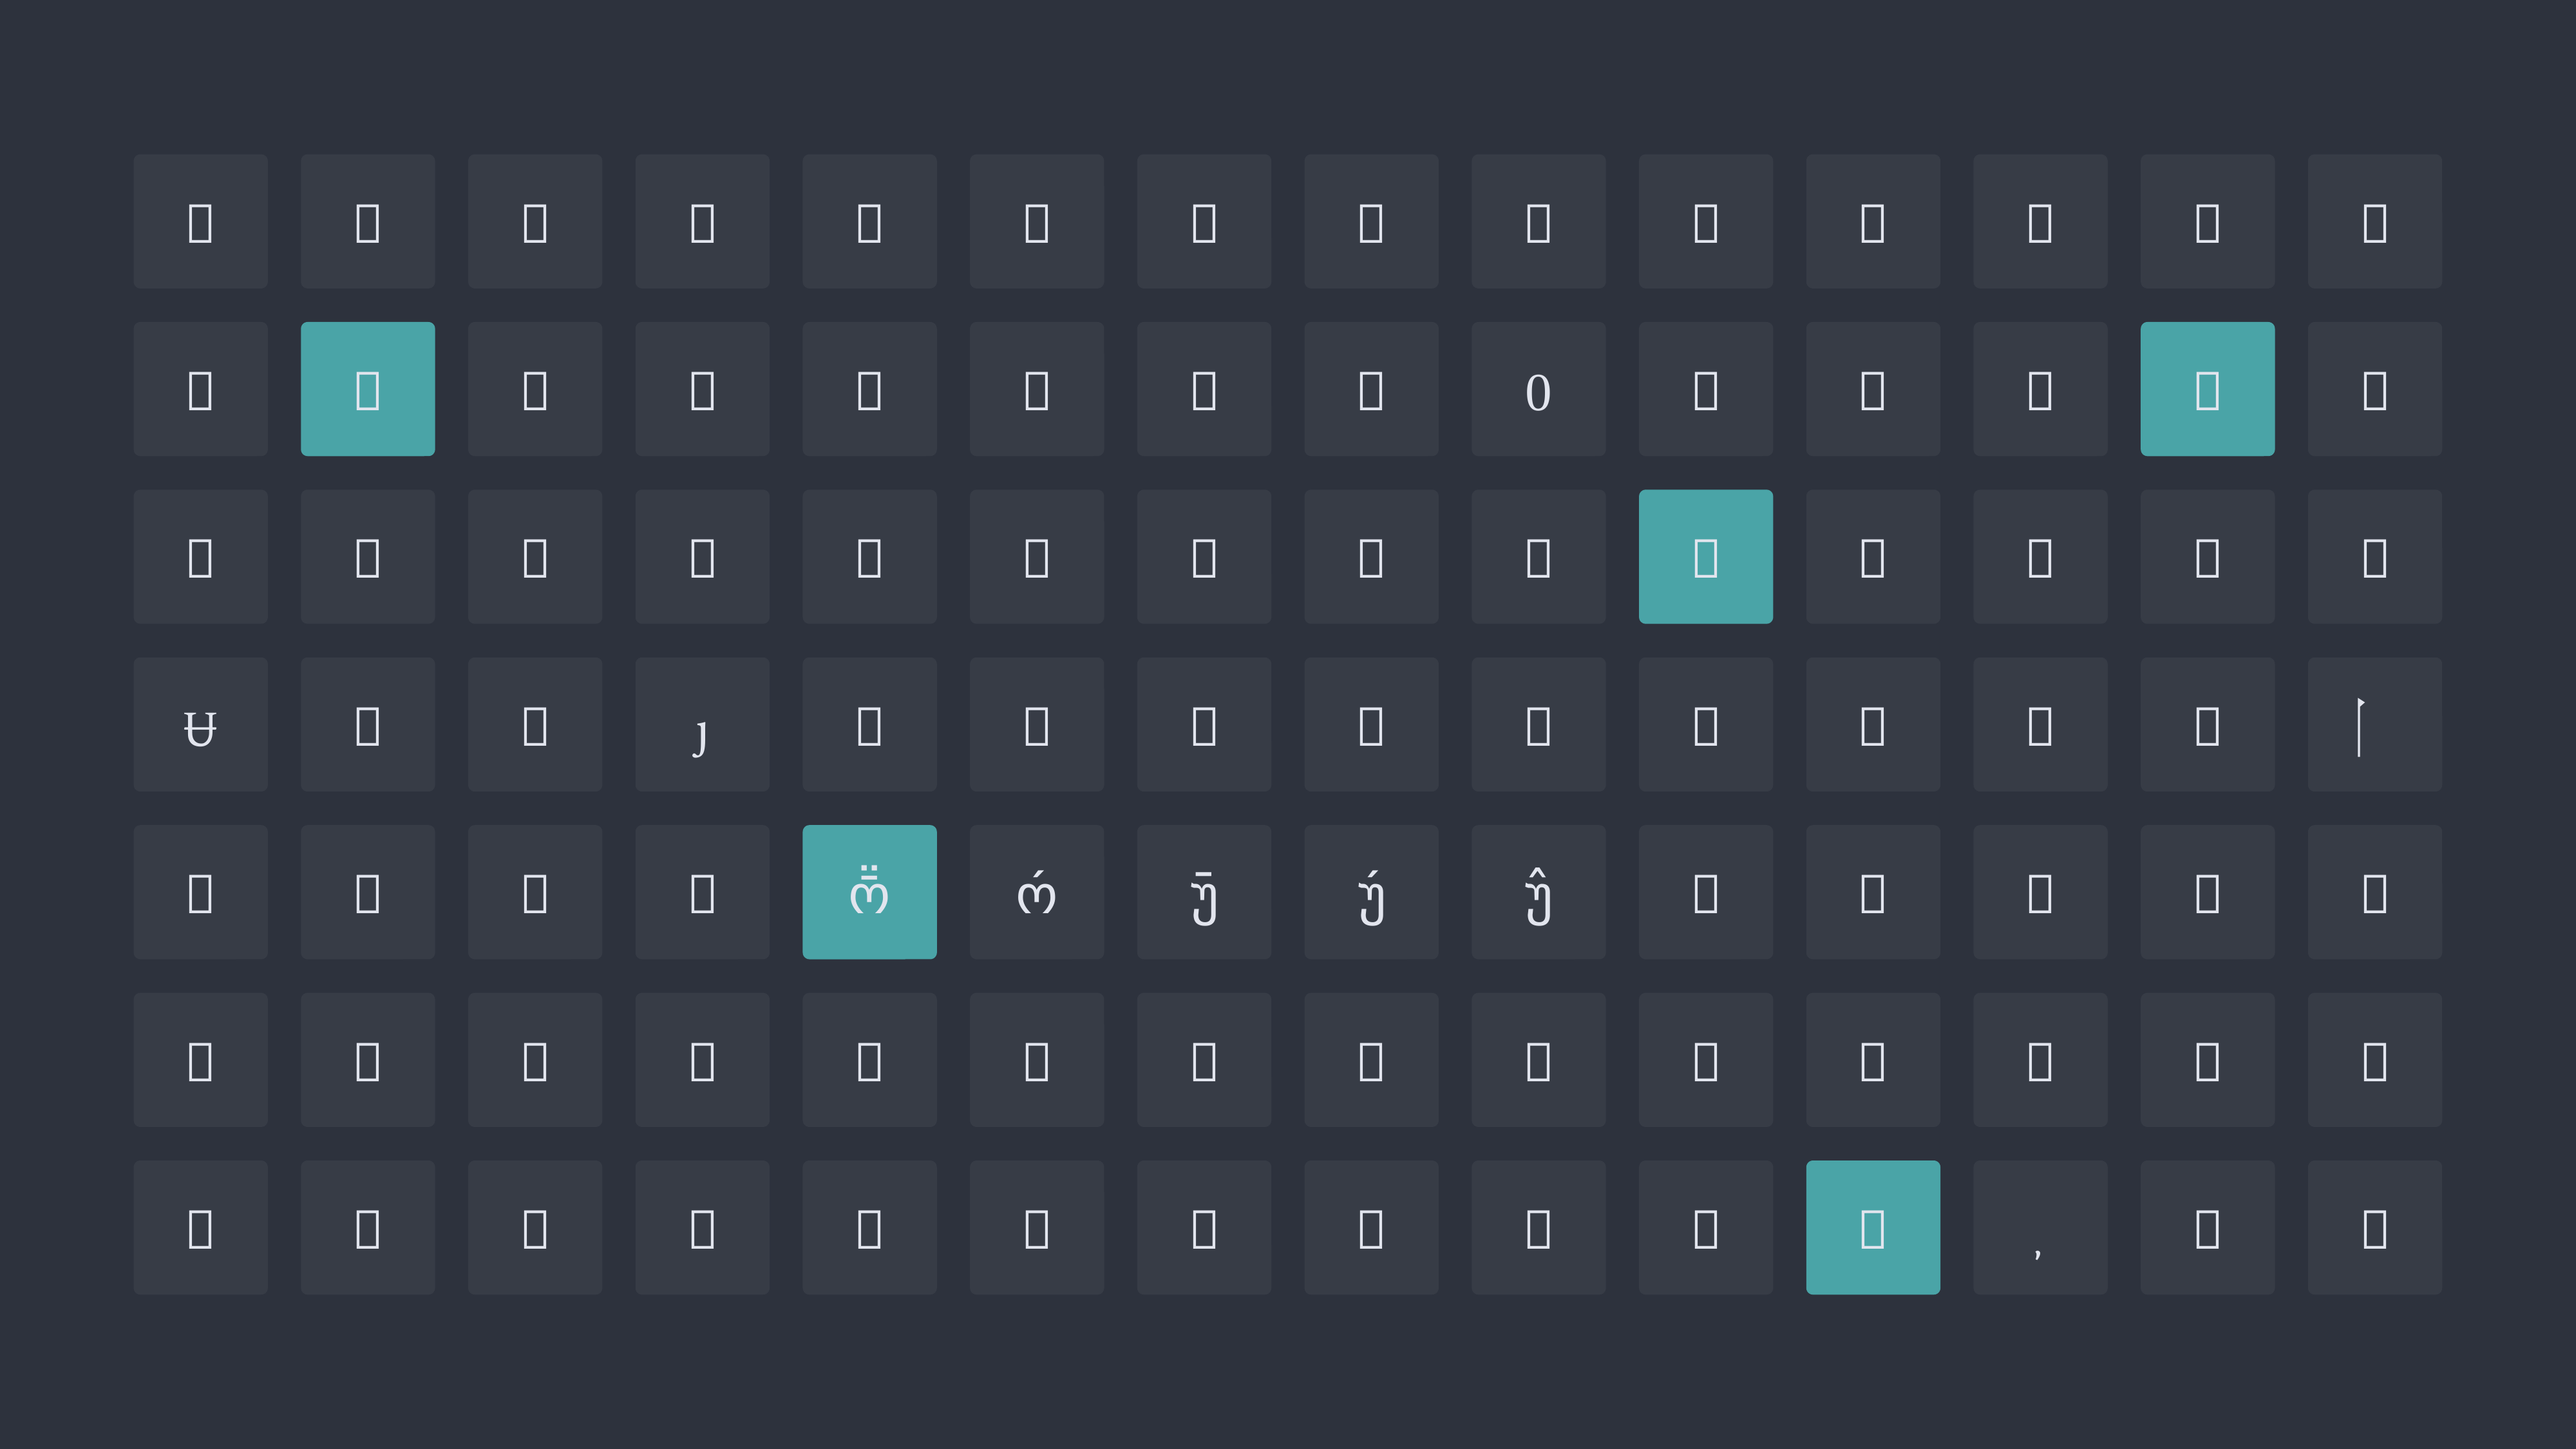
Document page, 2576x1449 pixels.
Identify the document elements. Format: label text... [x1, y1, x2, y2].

text_box [1973, 825, 2108, 960]
text_box [1806, 489, 1941, 624]
text_box [970, 321, 1104, 457]
text_box [1639, 489, 1774, 624]
text_box  [853, 1027, 886, 1092]
text_box  [184, 524, 217, 589]
text_box [468, 992, 603, 1127]
text_box [1304, 489, 1439, 624]
text_box  [1690, 357, 1723, 422]
text_box [1137, 321, 1272, 457]
text_box  [2359, 692, 2392, 757]
text_box [1137, 657, 1272, 792]
text_box  [1857, 524, 1890, 589]
text_box  [686, 524, 719, 589]
text_box  [1021, 524, 1054, 589]
text_box [1304, 825, 1439, 960]
text_box  [1355, 524, 1388, 589]
text_box  [2024, 524, 2057, 589]
text_box [1137, 992, 1272, 1127]
text_box [802, 992, 937, 1127]
text_box [1304, 992, 1439, 1127]
text_box  [1522, 1027, 1555, 1092]
text_box  [1690, 692, 1723, 757]
text_box [1639, 992, 1774, 1127]
text_box [301, 154, 435, 289]
text_box  [686, 860, 719, 925]
text_box [301, 489, 435, 624]
text_box [1973, 154, 2108, 289]
text_box [1304, 321, 1439, 457]
text_box  [853, 692, 886, 757]
text_box [2307, 154, 2443, 289]
text_box  [1690, 189, 1723, 254]
text_box [970, 825, 1104, 960]
text_box  [519, 860, 552, 925]
text_box  [1857, 860, 1890, 925]
text_box  [1021, 1195, 1054, 1260]
text_box  [1188, 189, 1221, 254]
text_box  [1355, 1027, 1388, 1092]
text_box [802, 657, 937, 792]
text_box  [519, 524, 552, 589]
text_box [1806, 321, 1941, 457]
text_box [133, 154, 268, 289]
text_box [301, 992, 435, 1127]
text_box  [2024, 357, 2057, 422]
text_box [1304, 1160, 1439, 1295]
text_box  [2192, 357, 2224, 422]
text_box  [2192, 189, 2224, 254]
text_box  [848, 860, 891, 925]
text_box [2307, 825, 2443, 960]
text_box  [2359, 1195, 2392, 1260]
text_box  [184, 357, 217, 422]
text_box  [1355, 1195, 1388, 1260]
text_box [1304, 657, 1439, 792]
text_box [1137, 825, 1272, 960]
text_box [2307, 992, 2443, 1127]
text_box  [2192, 524, 2224, 589]
text_box  [1525, 357, 1553, 422]
text_box  [184, 860, 217, 925]
text_box  [1355, 189, 1388, 254]
text_box [635, 657, 770, 792]
text_box [301, 321, 435, 457]
text_box  [2024, 189, 2057, 254]
text_box [1472, 825, 1606, 960]
text_box [468, 657, 603, 792]
text_box [1639, 154, 1774, 289]
text_box  [1690, 1195, 1723, 1260]
text_box [2307, 657, 2443, 792]
text_box [1472, 489, 1606, 624]
text_box [635, 489, 770, 624]
text_box [2141, 321, 2275, 457]
text_box  [1524, 860, 1554, 925]
text_box  [1021, 692, 1054, 757]
text_box  [686, 189, 719, 254]
text_box  [1690, 1027, 1723, 1092]
text_box  [352, 524, 384, 589]
text_box  [1690, 524, 1723, 589]
text_box [2141, 1160, 2275, 1295]
text_box [1639, 825, 1774, 960]
text_box [802, 321, 937, 457]
text_box [133, 1160, 268, 1295]
text_box [133, 657, 268, 792]
text_box [1973, 321, 2108, 457]
text_box [1137, 489, 1272, 624]
text_box [970, 154, 1104, 289]
text_box  [1021, 1027, 1054, 1092]
text_box  [1522, 692, 1555, 757]
text_box  [1857, 1195, 1890, 1260]
text_box [1472, 657, 1606, 792]
text_box [1973, 1160, 2108, 1295]
text_box  [1188, 1027, 1221, 1092]
text_box  [352, 357, 384, 422]
text_box  [1690, 860, 1723, 925]
text_box  [1189, 860, 1219, 925]
text_box [301, 1160, 435, 1295]
text_box [635, 154, 770, 289]
text_box [1137, 154, 1272, 289]
text_box [2307, 1160, 2443, 1295]
text_box [2141, 657, 2275, 792]
text_box  [853, 1195, 886, 1260]
text_box [1806, 657, 1941, 792]
text_box [133, 825, 268, 960]
text_box [1973, 489, 2108, 624]
text_box [1472, 154, 1606, 289]
text_box  [1522, 524, 1555, 589]
text_box  [183, 692, 219, 757]
text_box  [1857, 692, 1890, 757]
text_box [468, 1160, 603, 1295]
text_box  [2192, 692, 2224, 757]
text_box  [2192, 1195, 2224, 1260]
text_box [2307, 489, 2443, 624]
text_box  [695, 692, 710, 757]
text_box  [1857, 1027, 1890, 1092]
text_box  [2359, 1027, 2392, 1092]
text_box [802, 1160, 937, 1295]
text_box [468, 825, 603, 960]
text_box  [853, 189, 886, 254]
text_box [1973, 657, 2108, 792]
text_box  [1188, 524, 1221, 589]
text_box [635, 1160, 770, 1295]
text_box [970, 489, 1104, 624]
text_box [1806, 1160, 1941, 1295]
text_box  [1188, 357, 1221, 422]
text_box [635, 992, 770, 1127]
text_box  [1188, 692, 1221, 757]
text_box  [1355, 692, 1388, 757]
text_box  [853, 357, 886, 422]
text_box [2307, 321, 2443, 457]
text_box [1472, 1160, 1606, 1295]
text_box  [184, 1027, 217, 1092]
text_box  [519, 357, 552, 422]
text_box  [519, 1195, 552, 1260]
text_box [1973, 992, 2108, 1127]
text_box [2141, 992, 2275, 1127]
text_box [301, 825, 435, 960]
text_box [1137, 1160, 1272, 1295]
text_box [468, 154, 603, 289]
text_box  [352, 1195, 384, 1260]
text_box  [1356, 860, 1387, 925]
text_box  [184, 189, 217, 254]
text_box  [519, 1027, 552, 1092]
text_box  [1021, 189, 1054, 254]
text_box  [352, 189, 384, 254]
text_box [2141, 489, 2275, 624]
text_box [468, 489, 603, 624]
text_box  [2024, 1027, 2057, 1092]
text_box [2141, 154, 2275, 289]
text_box  [2192, 1027, 2224, 1092]
text_box  [686, 1027, 719, 1092]
text_box  [1355, 357, 1388, 422]
text_box  [519, 692, 552, 757]
text_box [970, 1160, 1104, 1295]
text_box [133, 489, 268, 624]
text_box  [686, 1195, 719, 1260]
text_box [133, 321, 268, 457]
text_box [133, 992, 268, 1127]
text_box  [2359, 860, 2392, 925]
text_box [1304, 154, 1439, 289]
text_box  [1522, 189, 1555, 254]
text_box [802, 154, 937, 289]
text_box  [1857, 357, 1890, 422]
text_box [1806, 154, 1941, 289]
text_box  [352, 1027, 384, 1092]
text_box  [519, 189, 552, 254]
text_box [1472, 321, 1606, 457]
text_box [802, 489, 937, 624]
text_box [1472, 992, 1606, 1127]
text_box [970, 992, 1104, 1127]
text_box  [1857, 189, 1890, 254]
text_box  [352, 860, 384, 925]
text_box [1806, 992, 1941, 1127]
text_box [468, 321, 603, 457]
text_box  [184, 1195, 217, 1260]
text_box  [2024, 692, 2057, 757]
text_box  [1016, 860, 1059, 925]
text_box  [686, 357, 719, 422]
text_box  [1021, 357, 1054, 422]
text_box [2141, 825, 2275, 960]
text_box  [1522, 1195, 1555, 1260]
text_box  [1188, 1195, 1221, 1260]
text_box [802, 825, 937, 960]
text_box  [352, 692, 384, 757]
text_box [1639, 657, 1774, 792]
text_box [1639, 321, 1774, 457]
text_box  [2359, 357, 2392, 422]
text_box  [2359, 189, 2392, 254]
text_box  [2024, 860, 2057, 925]
text_box [635, 825, 770, 960]
text_box  [2192, 860, 2224, 925]
text_box [635, 321, 770, 457]
text_box [1639, 1160, 1774, 1295]
text_box  [853, 524, 886, 589]
text_box [1806, 825, 1941, 960]
text_box  [2359, 524, 2392, 589]
text_box [970, 657, 1104, 792]
text_box [301, 657, 435, 792]
